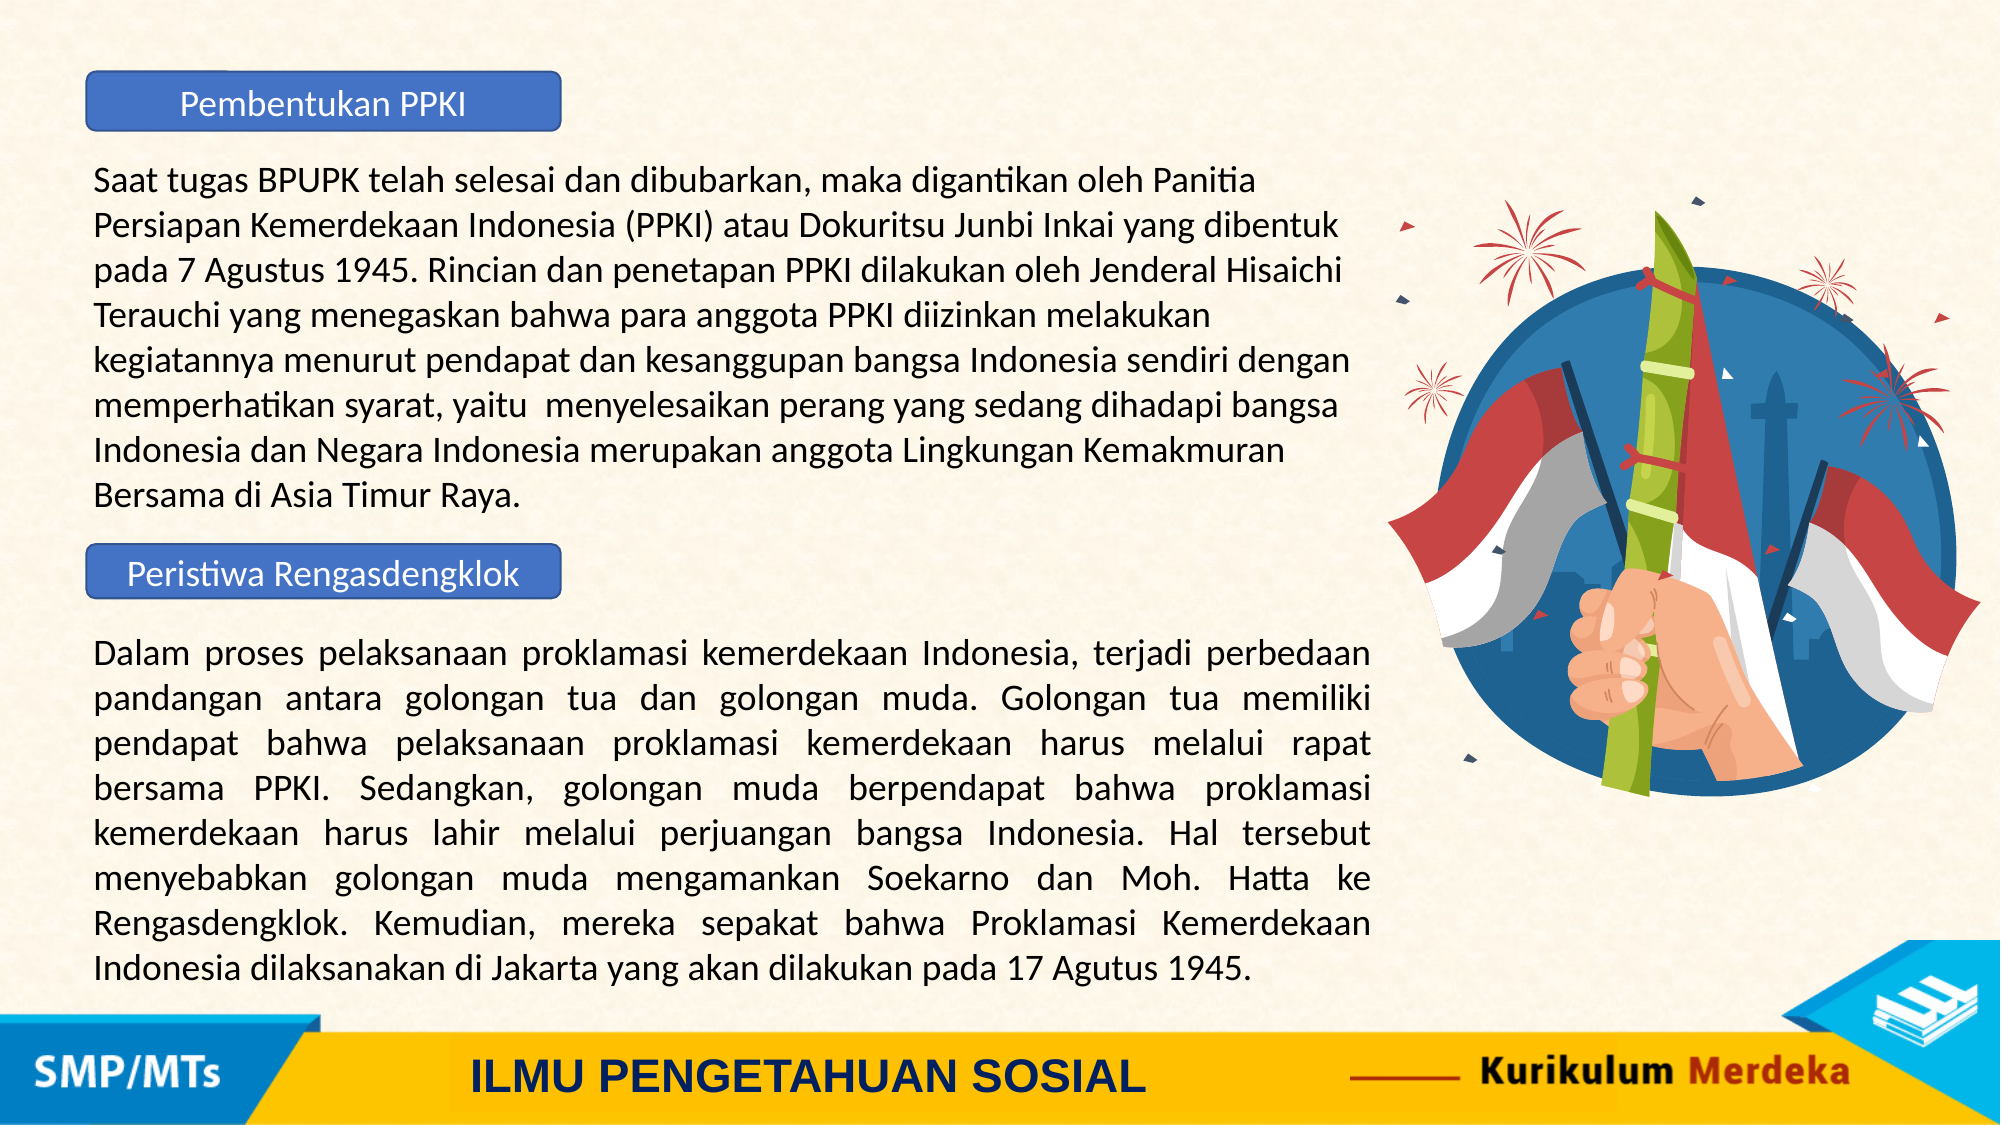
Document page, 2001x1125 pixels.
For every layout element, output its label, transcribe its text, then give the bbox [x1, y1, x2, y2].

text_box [0, 940, 2000, 1125]
text_box Pembentukan PPKI [85, 70, 562, 132]
text_box Saat tugas BPUPK telah selesai dan dibubarkan, maka digantikan oleh Panitia Persiapan Kemerdekaan Indonesia (PPKI) atau Dokuritsu Junbi Inkai yang dibentuk pada 7 Agustus 1945. Rincian dan penetapan PPKI dilakukan oleh Jenderal Hisaichi Terauchi yang menegaskan bahwa para anggota PPKI diizinkan melakukan kegiatannya menurut pendapat dan kesanggupan bangsa Indonesia sendiri dengan memperhatikan syarat, yaitu menyelesaikan perang yang sedang dihadapi bangsa Indonesia dan Negara Indonesia merupakan anggota Lingkungan Kemakmuran Bersama di Asia Timur Raya. [78, 148, 1388, 523]
text_box Dalam proses pelaksanaan proklamasi kemerdekaan Indonesia, terjadi perbedaan pandangan antara golongan tua dan golongan muda. Golongan tua memiliki pendapat bahwa pelaksanaan proklamasi kemerdekaan harus melalui rapat bersama PPKI. Sedangkan, golongan muda berpendapat bahwa proklamasi kemerdekaan harus lahir melalui perjuangan bangsa Indonesia. Hal tersebut menyebabkan golongan muda mengamankan Soekarno dan Moh. Hatta ke Rengasdengklok. Kemudian, mereka sepakat bahwa Proklamasi Kemerdekaan Indonesia dilaksanakan di Jakarta yang akan dilakukan pada 17 Agutus 1945. [78, 620, 1388, 940]
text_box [1387, 196, 1981, 797]
text_box Peristiwa Rengasdengklok [85, 543, 562, 600]
